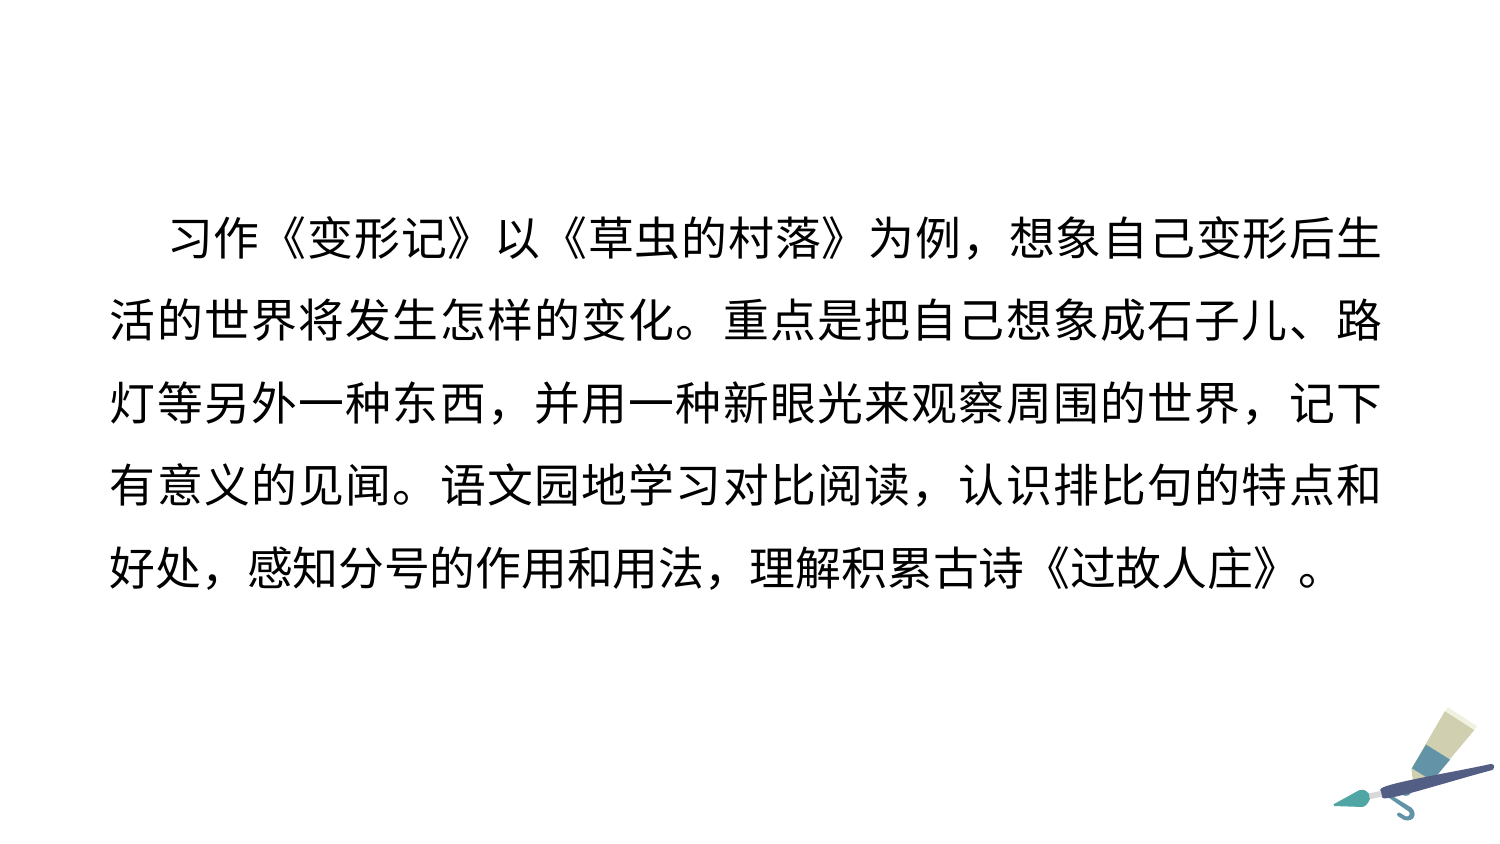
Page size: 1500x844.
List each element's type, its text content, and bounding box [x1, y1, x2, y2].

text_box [1358, 708, 1481, 844]
text_box 习作《变形记》以《草虫的村落》为例，想象自己变形后生活的世界将发生怎样的变化。重点是把自己想象成石子儿、路灯等另外一种东西，并用一种新眼光来观察周围的世界，记下有意义的见闻。语文园地学习对比阅读，认识排比句的特点和好处，感知分号的作用和用法，理解积累古诗《过故人庄》。 [49, 174, 1398, 602]
